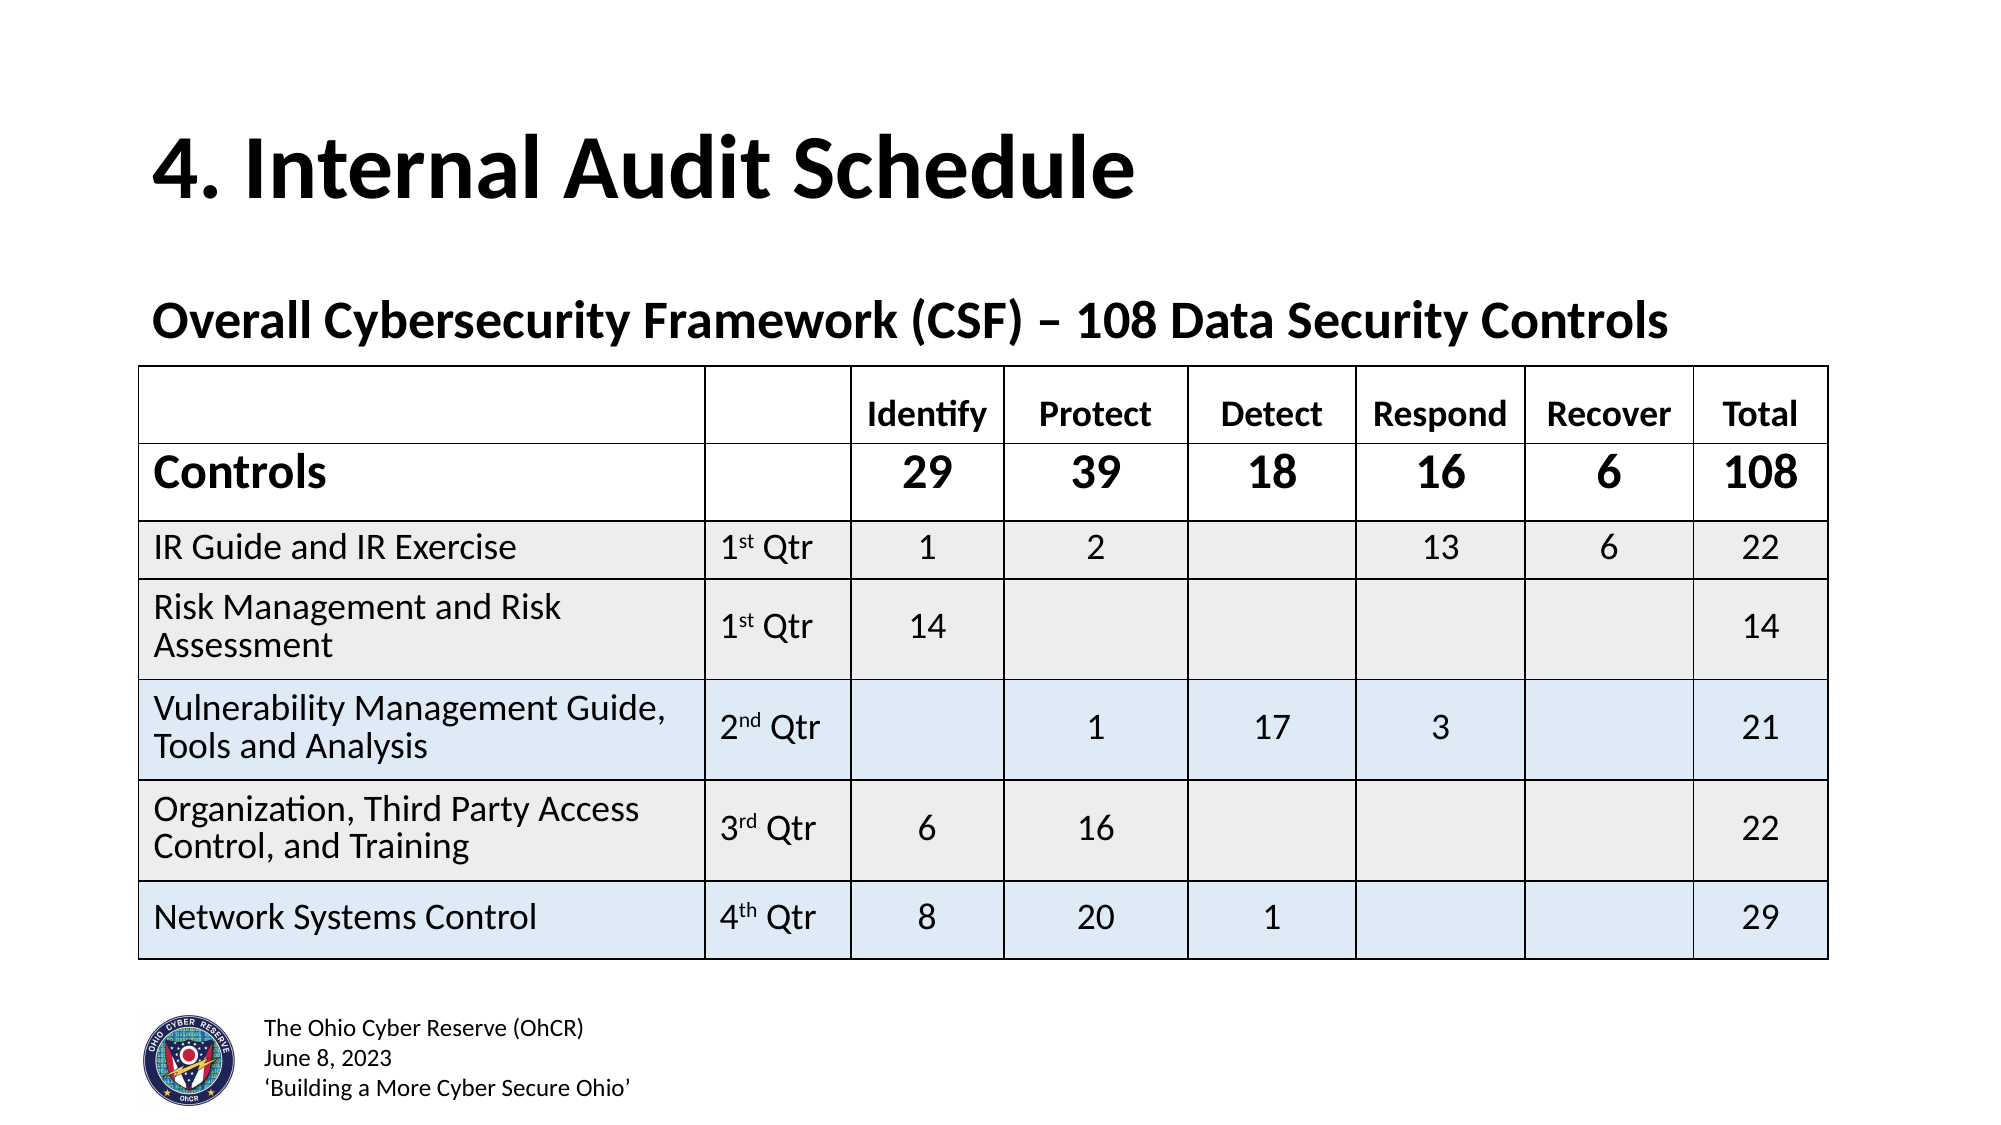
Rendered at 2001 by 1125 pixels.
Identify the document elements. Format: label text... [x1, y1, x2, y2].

table_header Total [1694, 367, 1827, 443]
table_cell 18 [1189, 444, 1355, 520]
table_cell 29 [852, 444, 1003, 520]
table_cell [1357, 580, 1524, 679]
list Overall Cybersecurity Framework (CSF) – 108 Data Security Controls [137, 283, 1863, 998]
table_cell 1 [1189, 882, 1355, 958]
table_cell 2nd Qtr [706, 680, 850, 779]
table_cell [1526, 680, 1693, 779]
table_cell 3 [1357, 680, 1524, 779]
table_cell [1005, 580, 1187, 679]
table_cell [1526, 781, 1693, 880]
table_cell 16 [1005, 781, 1187, 880]
table_cell 2 [1005, 522, 1187, 578]
table_header Protect [1005, 367, 1187, 443]
table_cell [1526, 882, 1693, 958]
table_cell 3rd Qtr [706, 781, 850, 880]
picture [140, 1013, 238, 1108]
table_cell [1357, 882, 1524, 958]
table_cell 20 [1005, 882, 1187, 958]
table_cell 14 [1694, 580, 1827, 679]
table_cell 1st Qtr [706, 522, 850, 578]
table_cell Organization, Third Party Access Control, and Training [139, 781, 704, 880]
table_cell [852, 680, 1003, 779]
table_cell Vulnerability Management Guide, Tools and Analysis [139, 680, 704, 779]
table_header Detect [1189, 367, 1355, 443]
table_cell 6 [1526, 444, 1693, 520]
table_cell Controls [139, 444, 704, 520]
table_cell [1189, 522, 1355, 578]
table_header [139, 367, 704, 443]
table_cell 108 [1694, 444, 1827, 520]
table_cell 21 [1694, 680, 1827, 779]
table_cell IR Guide and IR Exercise [139, 522, 704, 578]
table_cell 22 [1694, 522, 1827, 578]
table_cell 29 [1694, 882, 1827, 958]
table_cell 17 [1189, 680, 1355, 779]
table_cell 6 [852, 781, 1003, 880]
table_cell [1526, 580, 1693, 679]
table_cell 14 [852, 580, 1003, 679]
table_cell [1189, 781, 1355, 880]
table_cell 6 [1526, 522, 1693, 578]
table_header Respond [1357, 367, 1524, 443]
table_cell 1st Qtr [706, 580, 850, 679]
table_cell 39 [1005, 444, 1187, 520]
table_cell Network Systems Control [139, 882, 704, 958]
table_cell 1 [852, 522, 1003, 578]
table_cell 8 [852, 882, 1003, 958]
table_cell Risk Management and Risk Assessment [139, 580, 704, 679]
table_header Identify [852, 367, 1003, 443]
table_cell 22 [1694, 781, 1827, 880]
table_header [706, 367, 850, 443]
table_cell 16 [1357, 444, 1524, 520]
table_cell [1357, 781, 1524, 880]
table_cell [1189, 580, 1355, 679]
table_cell 4th Qtr [706, 882, 850, 958]
table_cell 13 [1357, 522, 1524, 578]
text_box The Ohio Cyber Reserve (OhCR) June 8, 2023 ‘Building a More Cyber Secure Ohio’ [249, 1004, 647, 1109]
table_header Recover [1526, 367, 1693, 443]
table_cell [706, 444, 850, 520]
table_cell 1 [1005, 680, 1187, 779]
title 4. Internal Audit Schedule [137, 59, 1863, 278]
